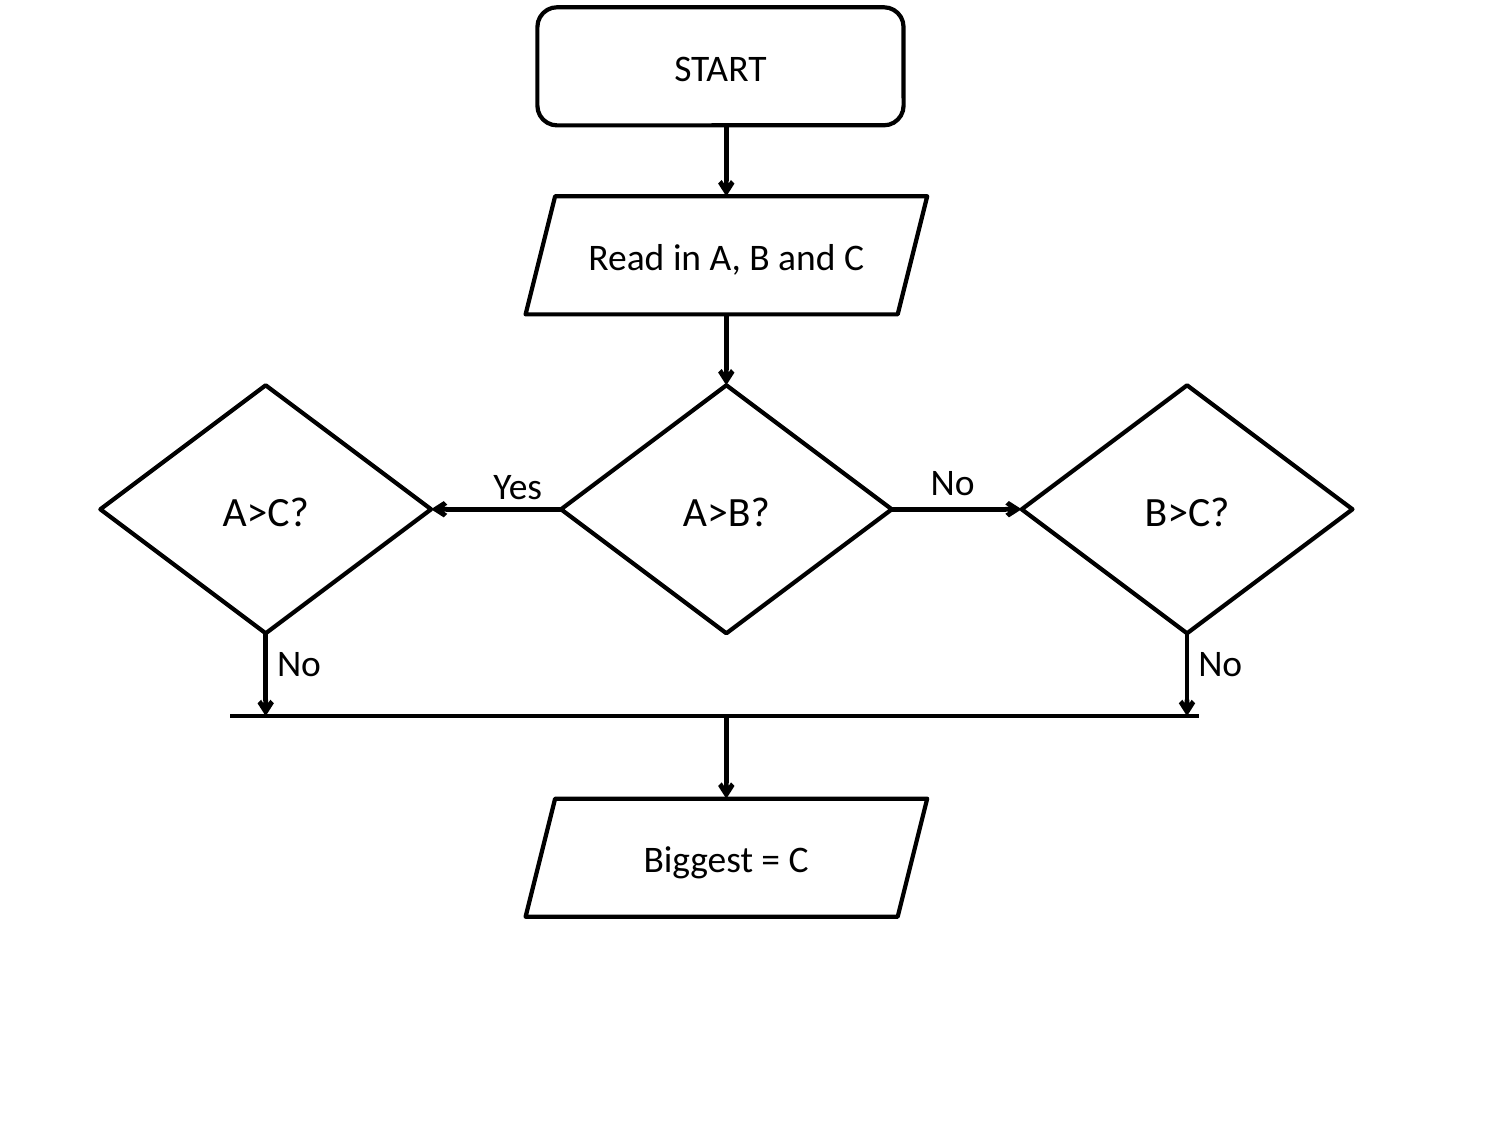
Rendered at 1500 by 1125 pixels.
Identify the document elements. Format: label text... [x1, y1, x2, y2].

text_box A>B? [560, 385, 893, 635]
text_box Yes [478, 454, 558, 508]
text_box No [1183, 631, 1258, 692]
text_box Read in A, B and C [523, 194, 930, 317]
text_box A>C? [98, 383, 433, 634]
text_box Biggest = C [523, 796, 930, 919]
text_box START [535, 5, 906, 128]
text_box No [915, 450, 990, 508]
text_box B>C? [1020, 383, 1355, 633]
text_box No [262, 631, 337, 692]
